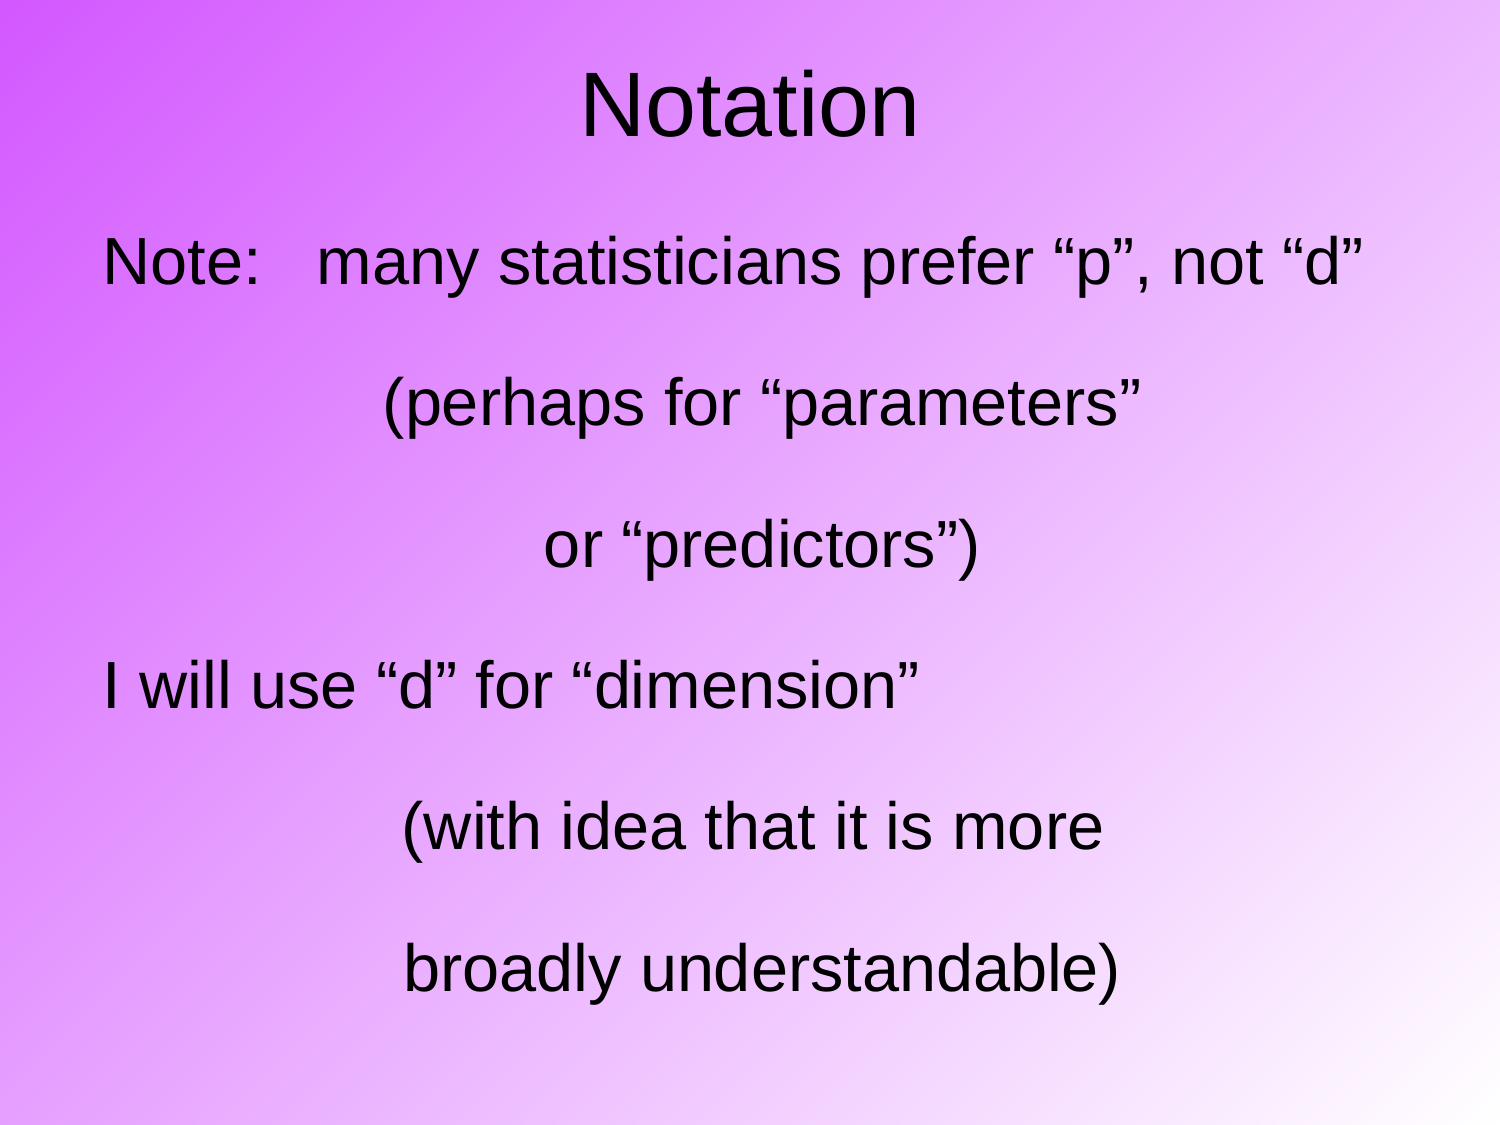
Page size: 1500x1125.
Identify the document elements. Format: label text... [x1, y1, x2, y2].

list Note: many statisticians prefer “p”, not “d” (perhaps for “parameters” or “predictors”) I will use “d” for “dimension” (with idea that it is more broadly understandable) [87, 162, 1438, 1088]
title Notation [75, 24, 1425, 175]
